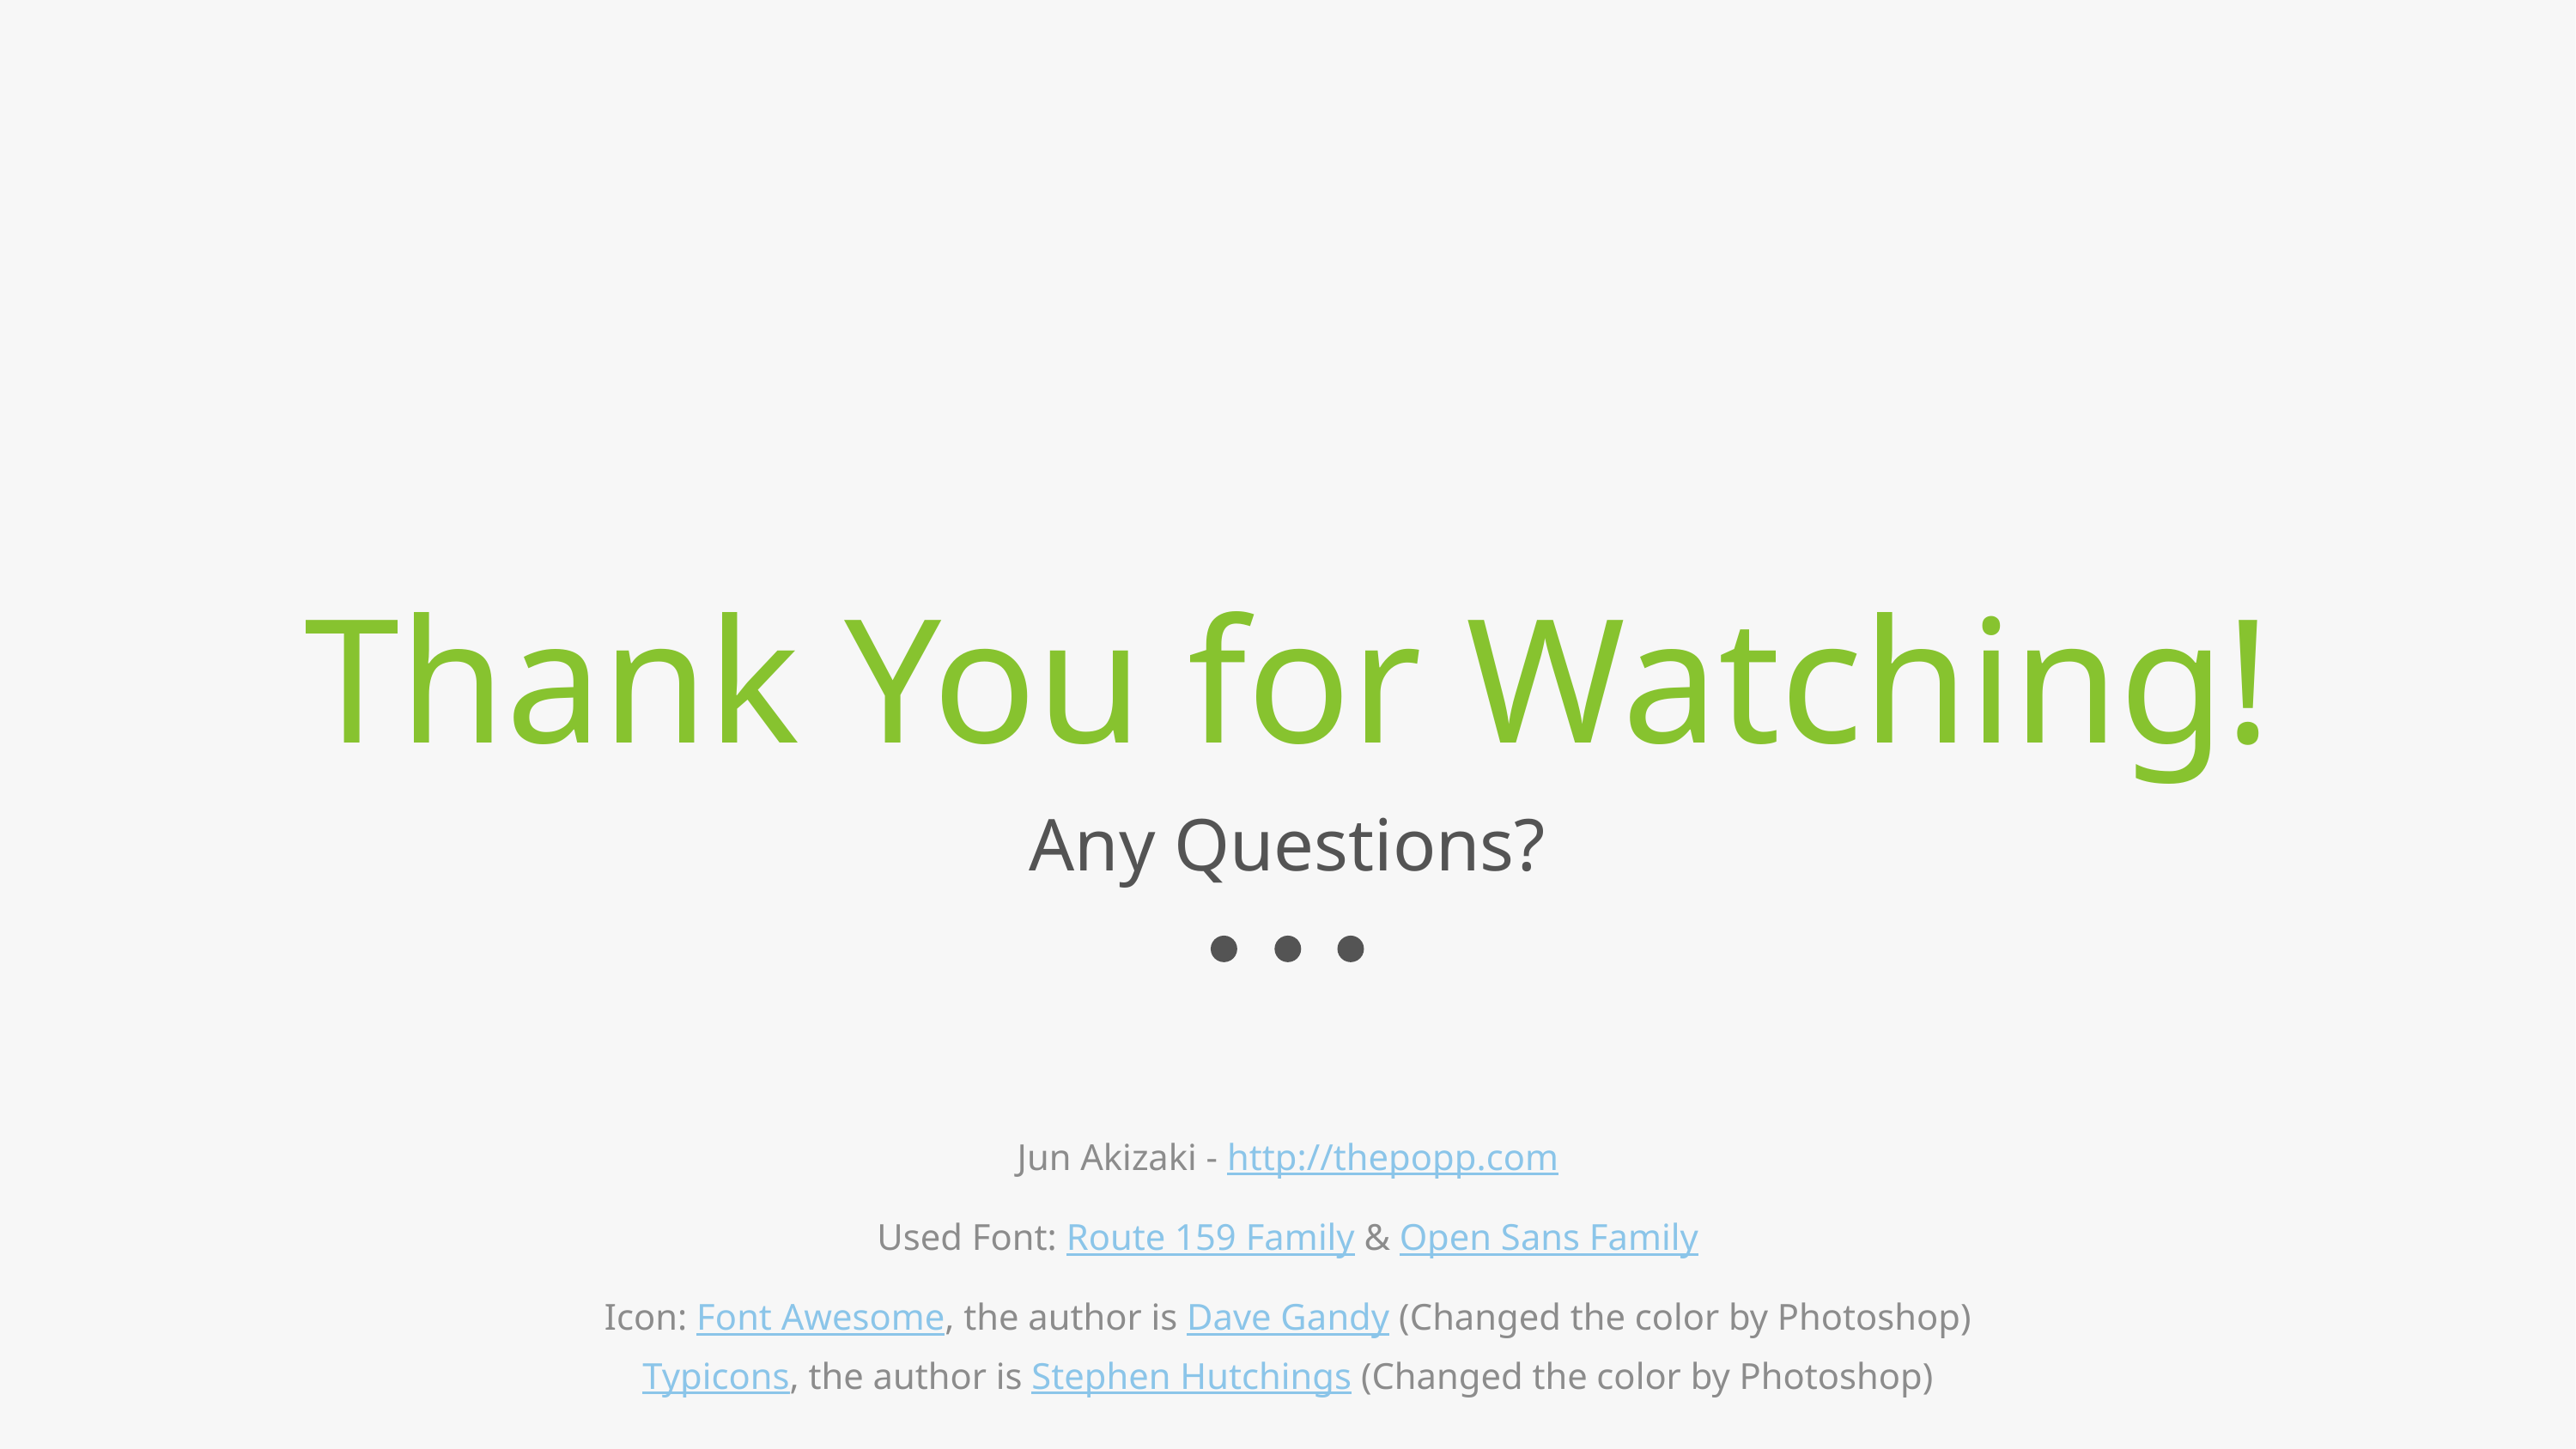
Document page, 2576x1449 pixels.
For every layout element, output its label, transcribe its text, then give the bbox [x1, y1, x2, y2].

title Thank You for Watching! [193, 559, 2383, 774]
list Any Questions? [192, 774, 2384, 897]
subtitle Jun Akizaki - http://thepopp.com Used Font: Route 159 Family & Open Sans Family Icon: Font Awesome, the author is Dave Gandy (Changed the color by Photoshop) Typicons, the author is Stephen Hutchings (Changed the color by Photoshop) [192, 1001, 2384, 1414]
